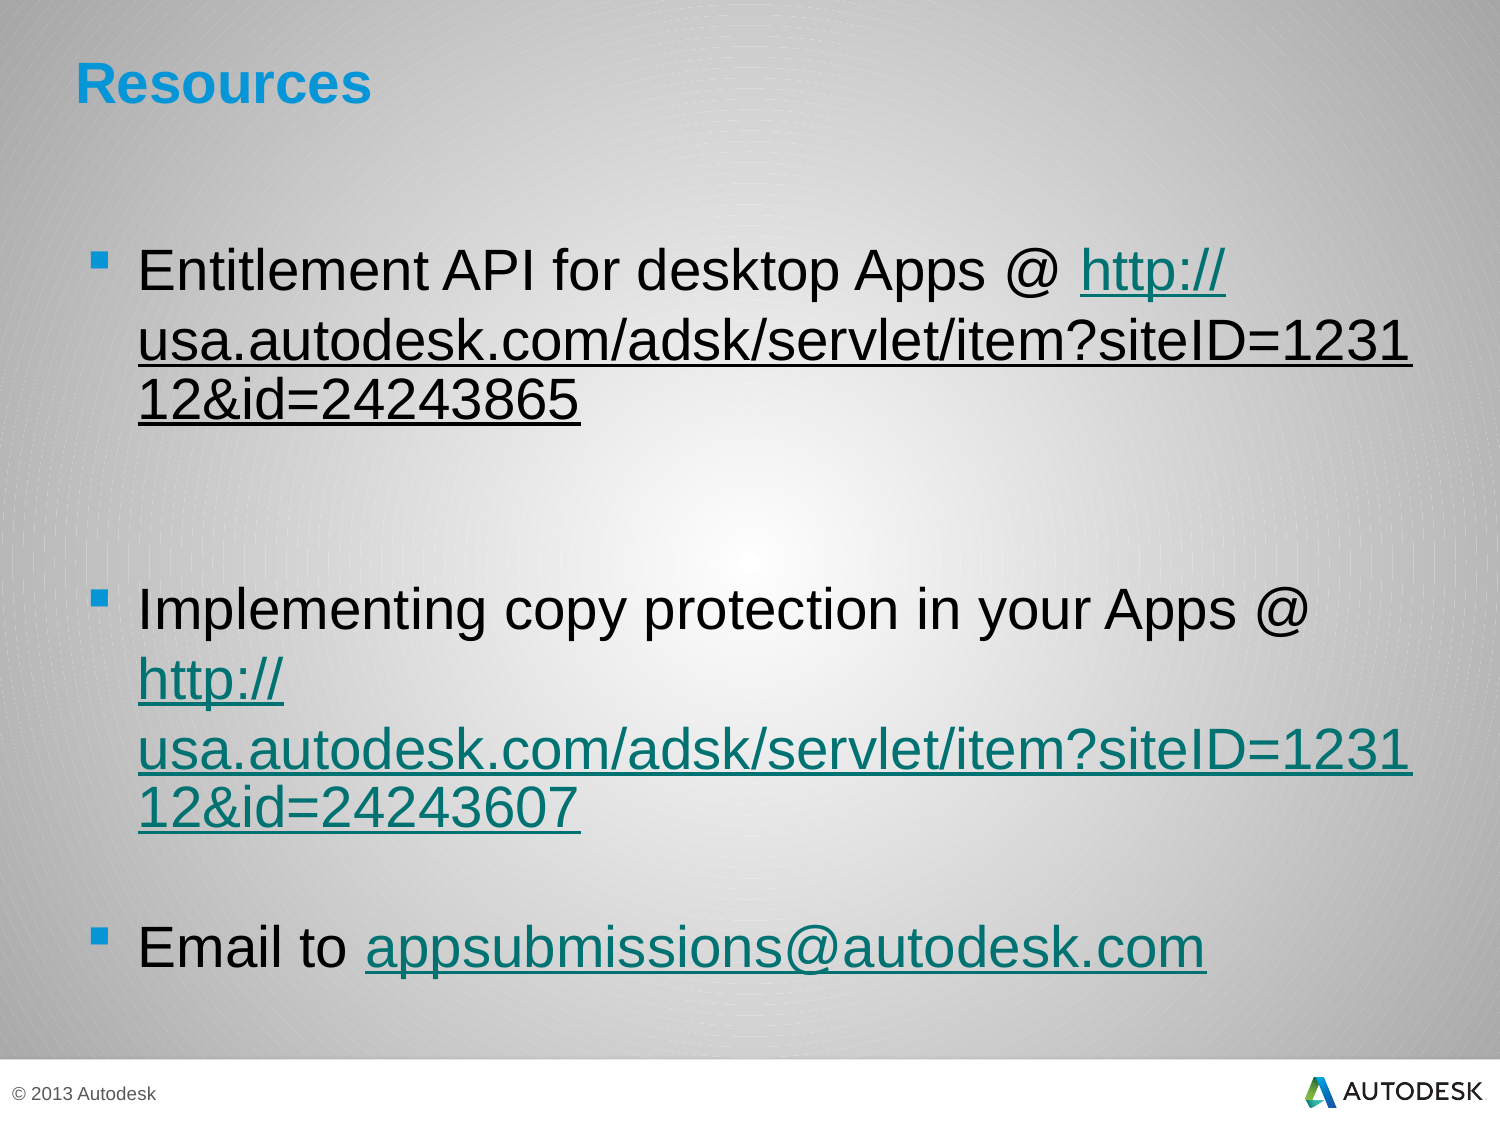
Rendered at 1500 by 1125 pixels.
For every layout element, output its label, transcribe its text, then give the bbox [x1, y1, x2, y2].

picture [1305, 1077, 1487, 1108]
list Entitlement API for desktop Apps @ http://usa.autodesk.com/adsk/servlet/item?siteID=123112&id=24243865 Implementing copy protection in your Apps @ http://usa.autodesk.com/adsk/servlet/item?siteID=123112&id=24243607 Email to appsubmissions@autodesk.com [75, 233, 1425, 1015]
title Resources [75, 45, 1425, 233]
